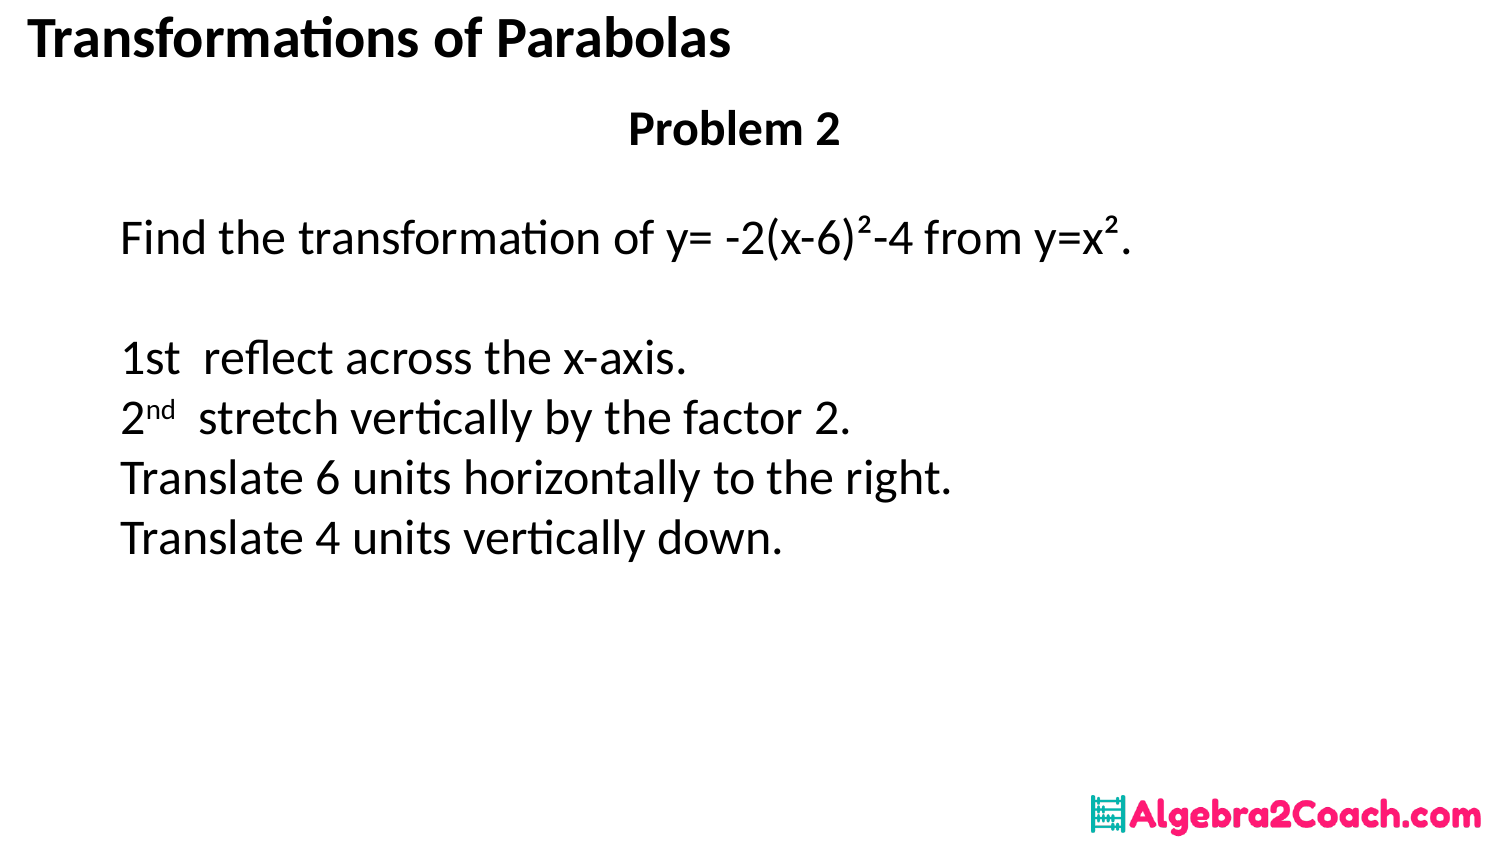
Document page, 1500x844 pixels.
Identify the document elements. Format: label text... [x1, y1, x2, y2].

text_box Find the transformation of y= -2(x-6)²-4 from y=x². 1st reflect across the x-axis. 2nd stretch vertically by the factor 2. Translate 6 units horizontally to the right. Translate 4 units vertically down. [105, 196, 1149, 572]
picture [1087, 791, 1484, 839]
text_box Transformations of Parabolas [12, 0, 875, 72]
text_box Problem 2 [613, 88, 856, 163]
